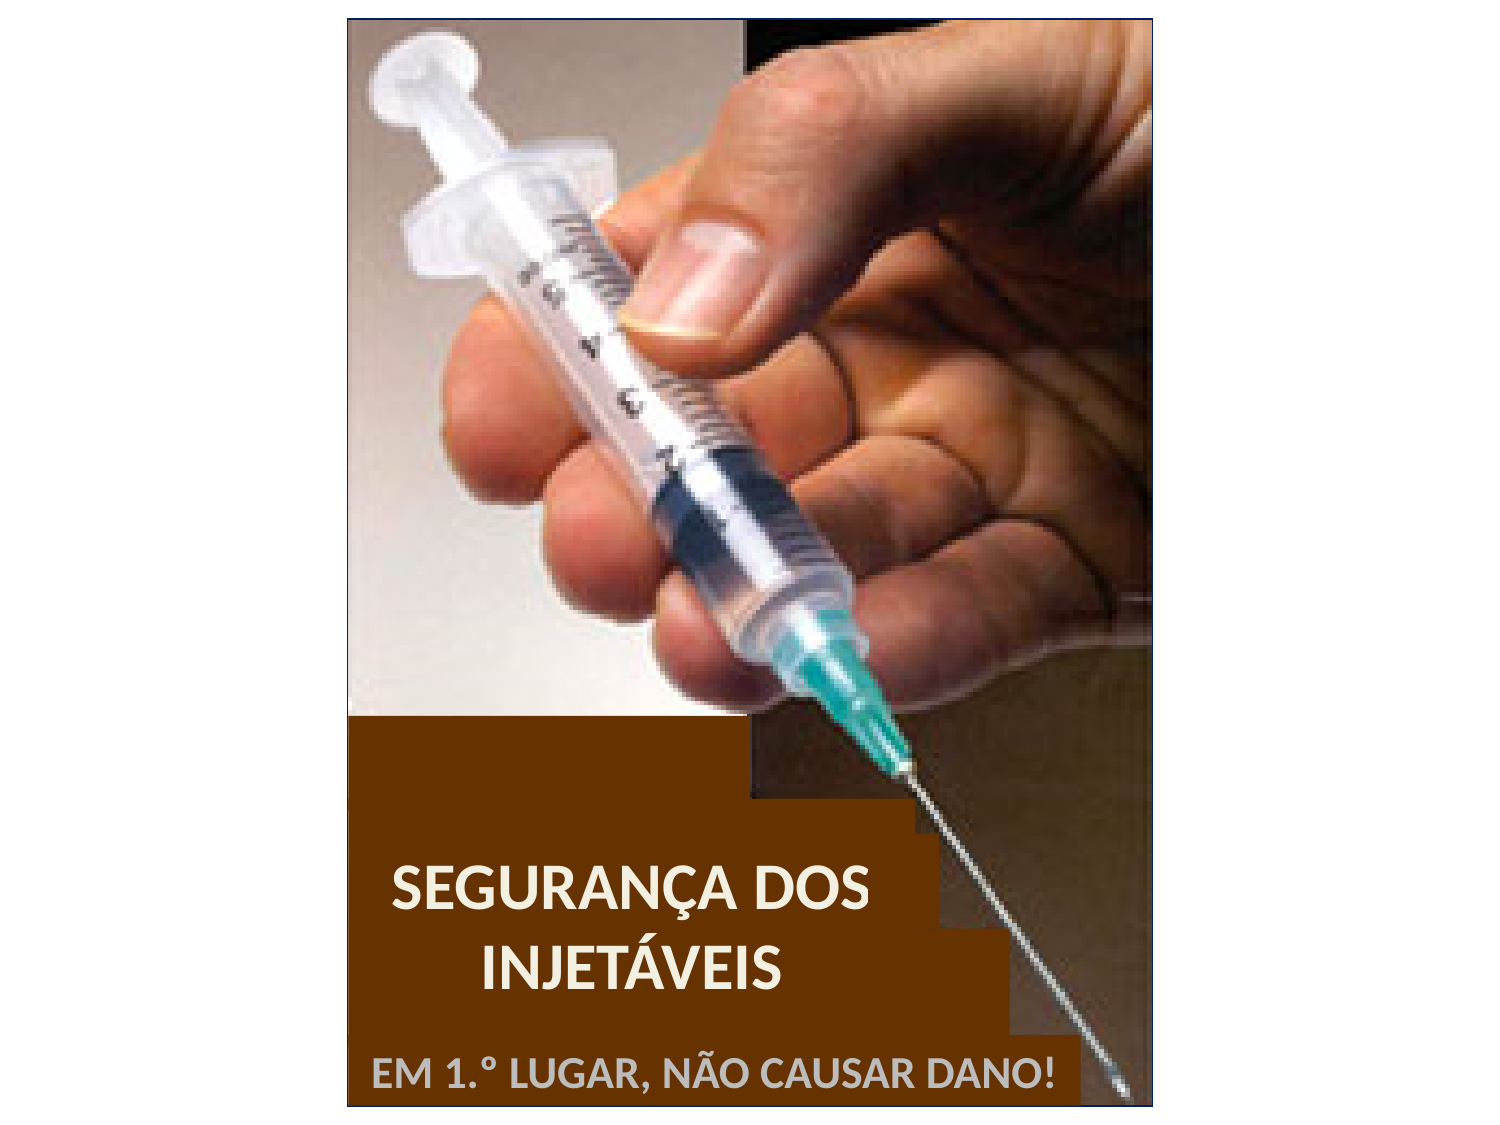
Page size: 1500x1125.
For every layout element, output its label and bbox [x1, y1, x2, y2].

picture [348, 19, 1152, 1106]
